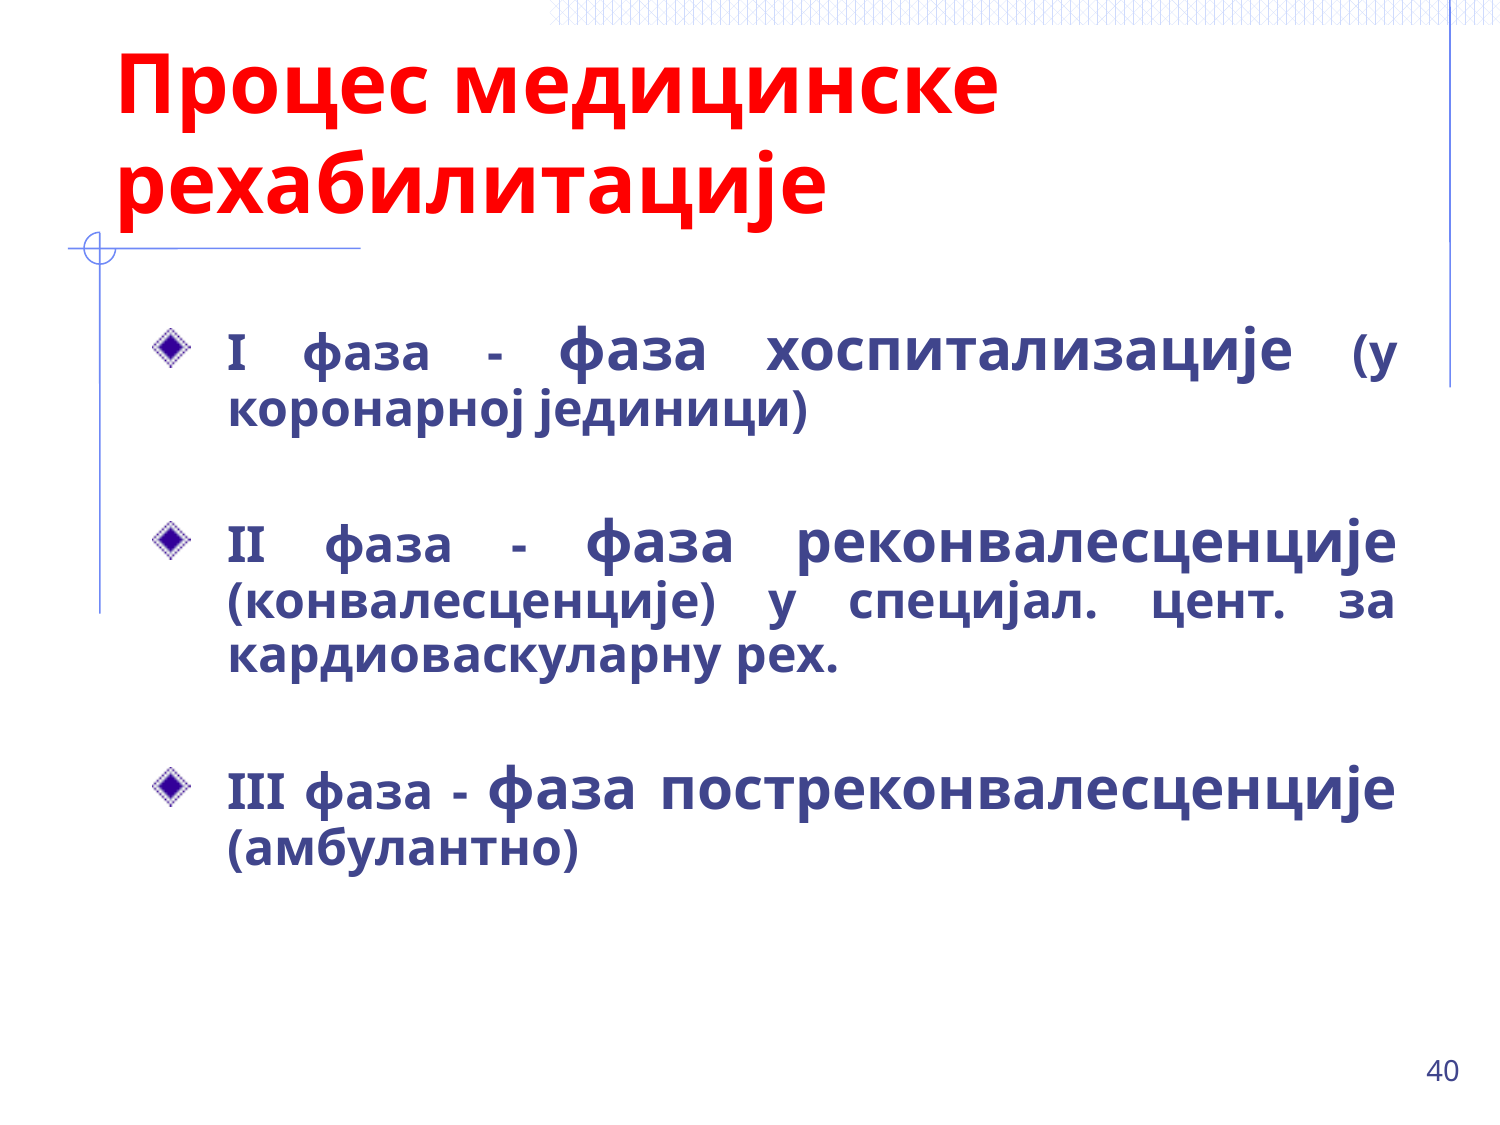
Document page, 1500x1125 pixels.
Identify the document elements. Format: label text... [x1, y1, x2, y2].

title Процес медицинске рехабилитације [99, 49, 1376, 238]
picture [152, 521, 191, 560]
picture [152, 767, 191, 807]
picture [152, 328, 191, 368]
list I фаза - фаза хоспитализације (у коронарној јединици) II фаза - фаза реконвалесценције (конвалесценције) у специјал. цент. за кардиоваскуларну рех. III фаза - фаза постреконвалесценције (амбулантно) [137, 312, 1413, 988]
slide_number 40 [1162, 1025, 1475, 1100]
